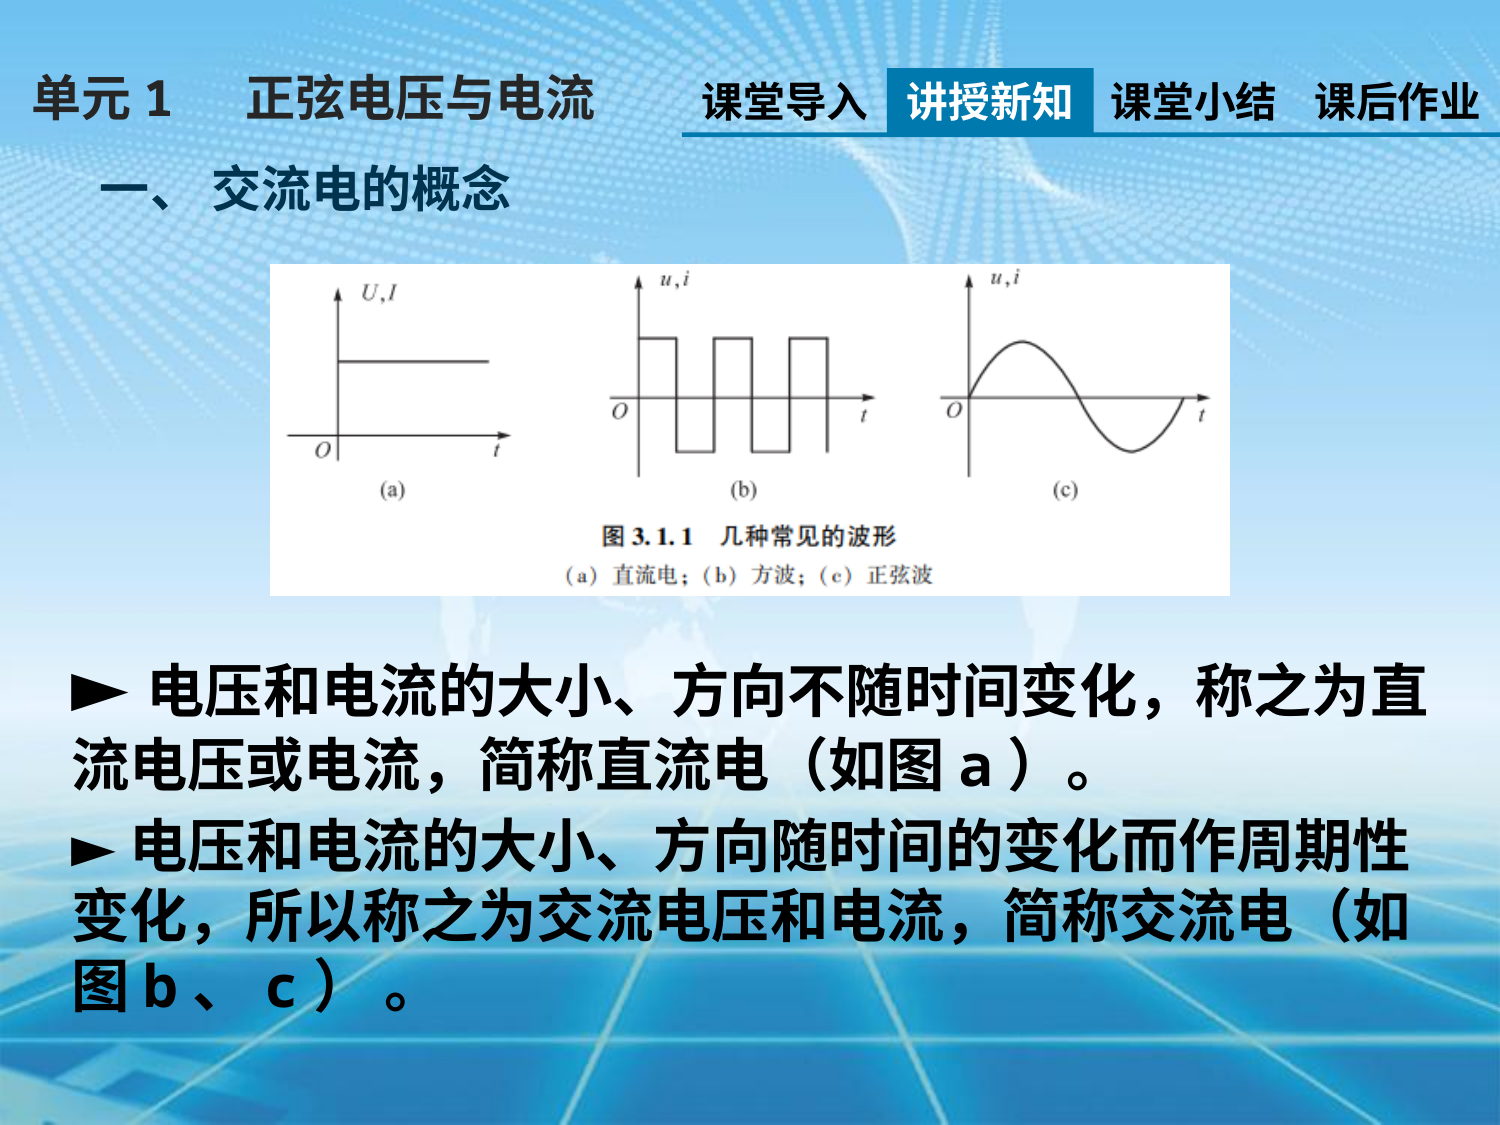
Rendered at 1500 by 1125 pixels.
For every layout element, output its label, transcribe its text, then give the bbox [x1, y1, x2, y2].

picture [0, 0, 1500, 1125]
text_box ►电压和电流的大小、方向不随时间变化，称之为直流电压或电流，简称直流电（如图a）。 ►电压和电流的大小、方向随时间的变化而作周期性变化，所以称之为交流电压和电流，简称交流电（如图b、c） 。 [56, 630, 1452, 1070]
text_box 一、 交流电的概念 [19, 173, 592, 287]
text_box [16, 59, 1500, 135]
